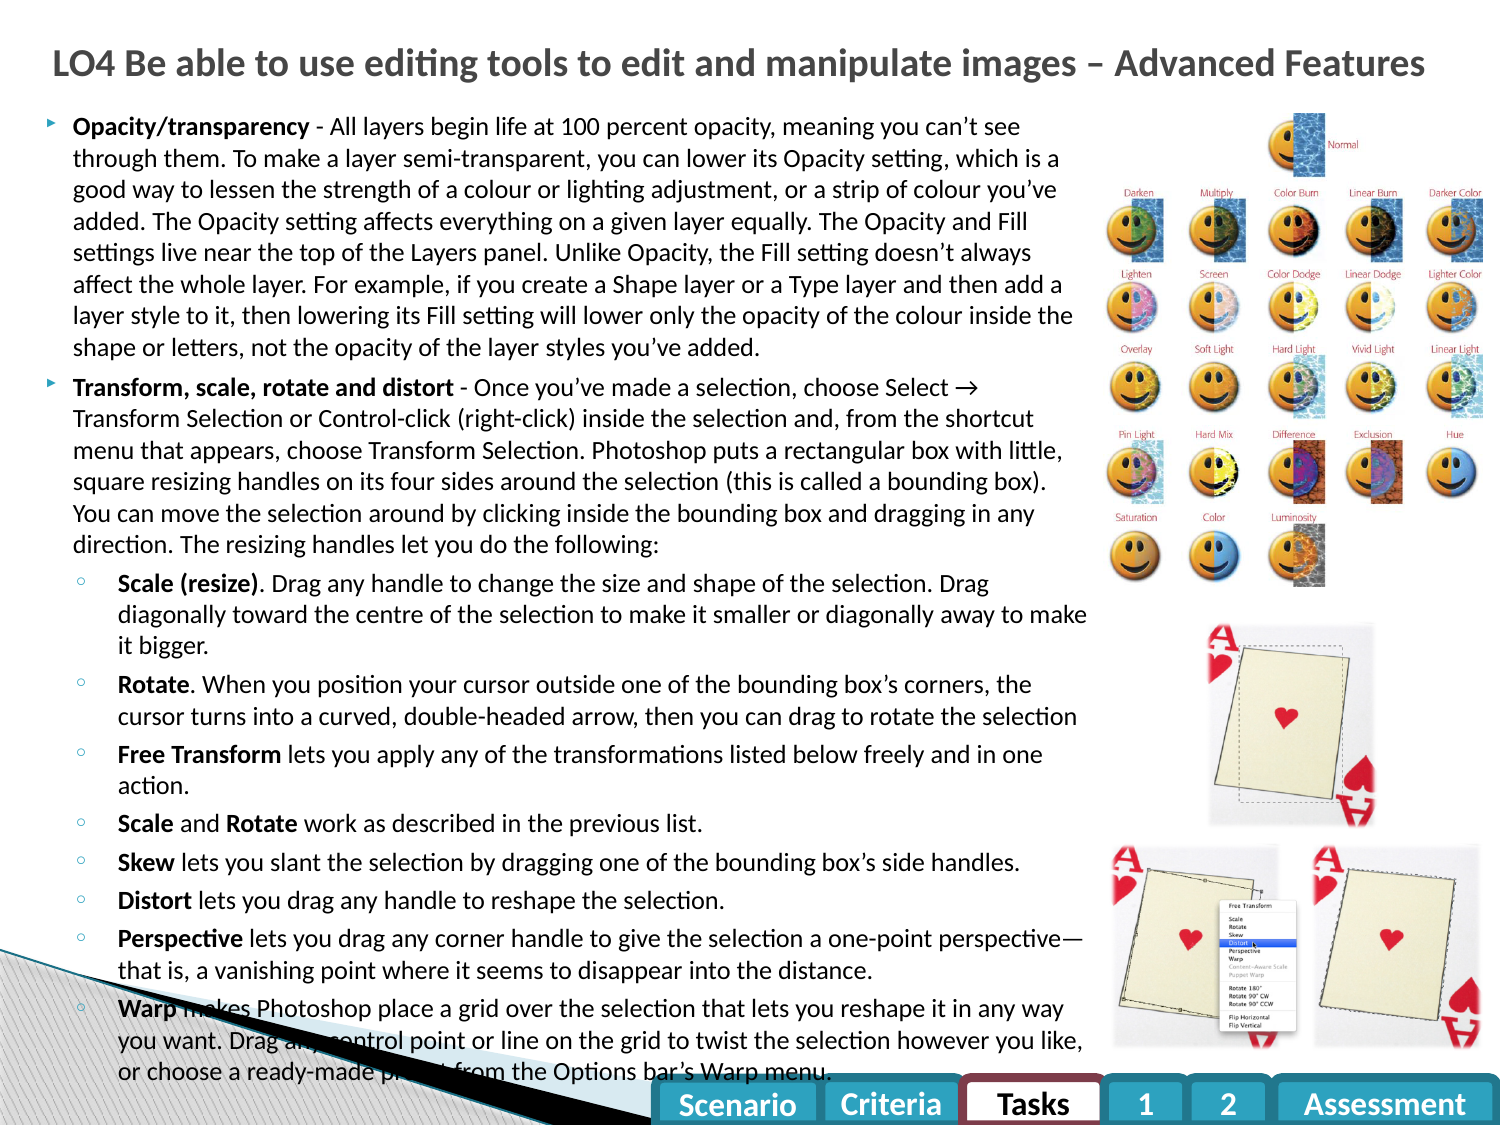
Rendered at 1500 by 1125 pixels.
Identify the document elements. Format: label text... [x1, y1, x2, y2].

picture [1109, 621, 1483, 1052]
list Opacity/transparency - All layers begin life at 100 percent opacity, meaning you can’t see through them. To make a layer semi-transparent, you can lower its Opacity setting, which is a good way to lessen the strength of a colour or lighting adjustment, or a strip of colour you’ve added. The Opacity setting affects everything on a given layer equally. The Opacity and Fill settings live near the top of the Layers panel. Unlike Opacity, the Fill setting doesn’t always affect the whole layer. For example, if you create a Shape layer or a Type layer and then add a layer style to it, then lowering its Fill setting will lower only the opacity of the colour inside the shape or letters, not the opacity of the layer styles you’ve added. Transform, scale, rotate and distort - Once you’ve made a selection, choose Select → Transform Selection or Control-click (right-click) inside the selection and, from the shortcut menu that appears, choose Transform Selection. Photoshop puts a rectangular box with little, square resizing handles on its four sides around the selection (this is called a bounding box). You can move the selection around by clicking inside the bounding box and dragging in any direction. The resizing handles let you do the following: Scale (resize). Drag any handle to change the size and shape of the selection. Drag diagonally toward the centre of the selection to make it smaller or diagonally away to make it bigger. Rotate. When you position your cursor outside one of the bounding box’s corners, the cursor turns into a curved, double-headed arrow, then you can drag to rotate the selection Free Transform lets you apply any of the transformations listed below freely and in one action. Scale and Rotate work as described in the previous list. Skew lets you slant the selection by dragging one of the bounding box’s side handles. Distort lets you drag any handle to reshape the selection. Perspective lets you drag any corner handle to give the selection a one-point perspective—that is, a vanishing point where it seems to disappear into the distance. Warp makes Photoshop place a grid over the selection that lets you reshape it in any way you want. Drag any control point or line on the grid to twist the selection however you like, or choose a ready-made preset from the Options bar’s Warp menu. [29, 101, 1104, 1059]
title LO4 Be able to use editing tools to edit and manipulate images – Advanced Features [37, 19, 1471, 102]
picture [1103, 113, 1483, 587]
